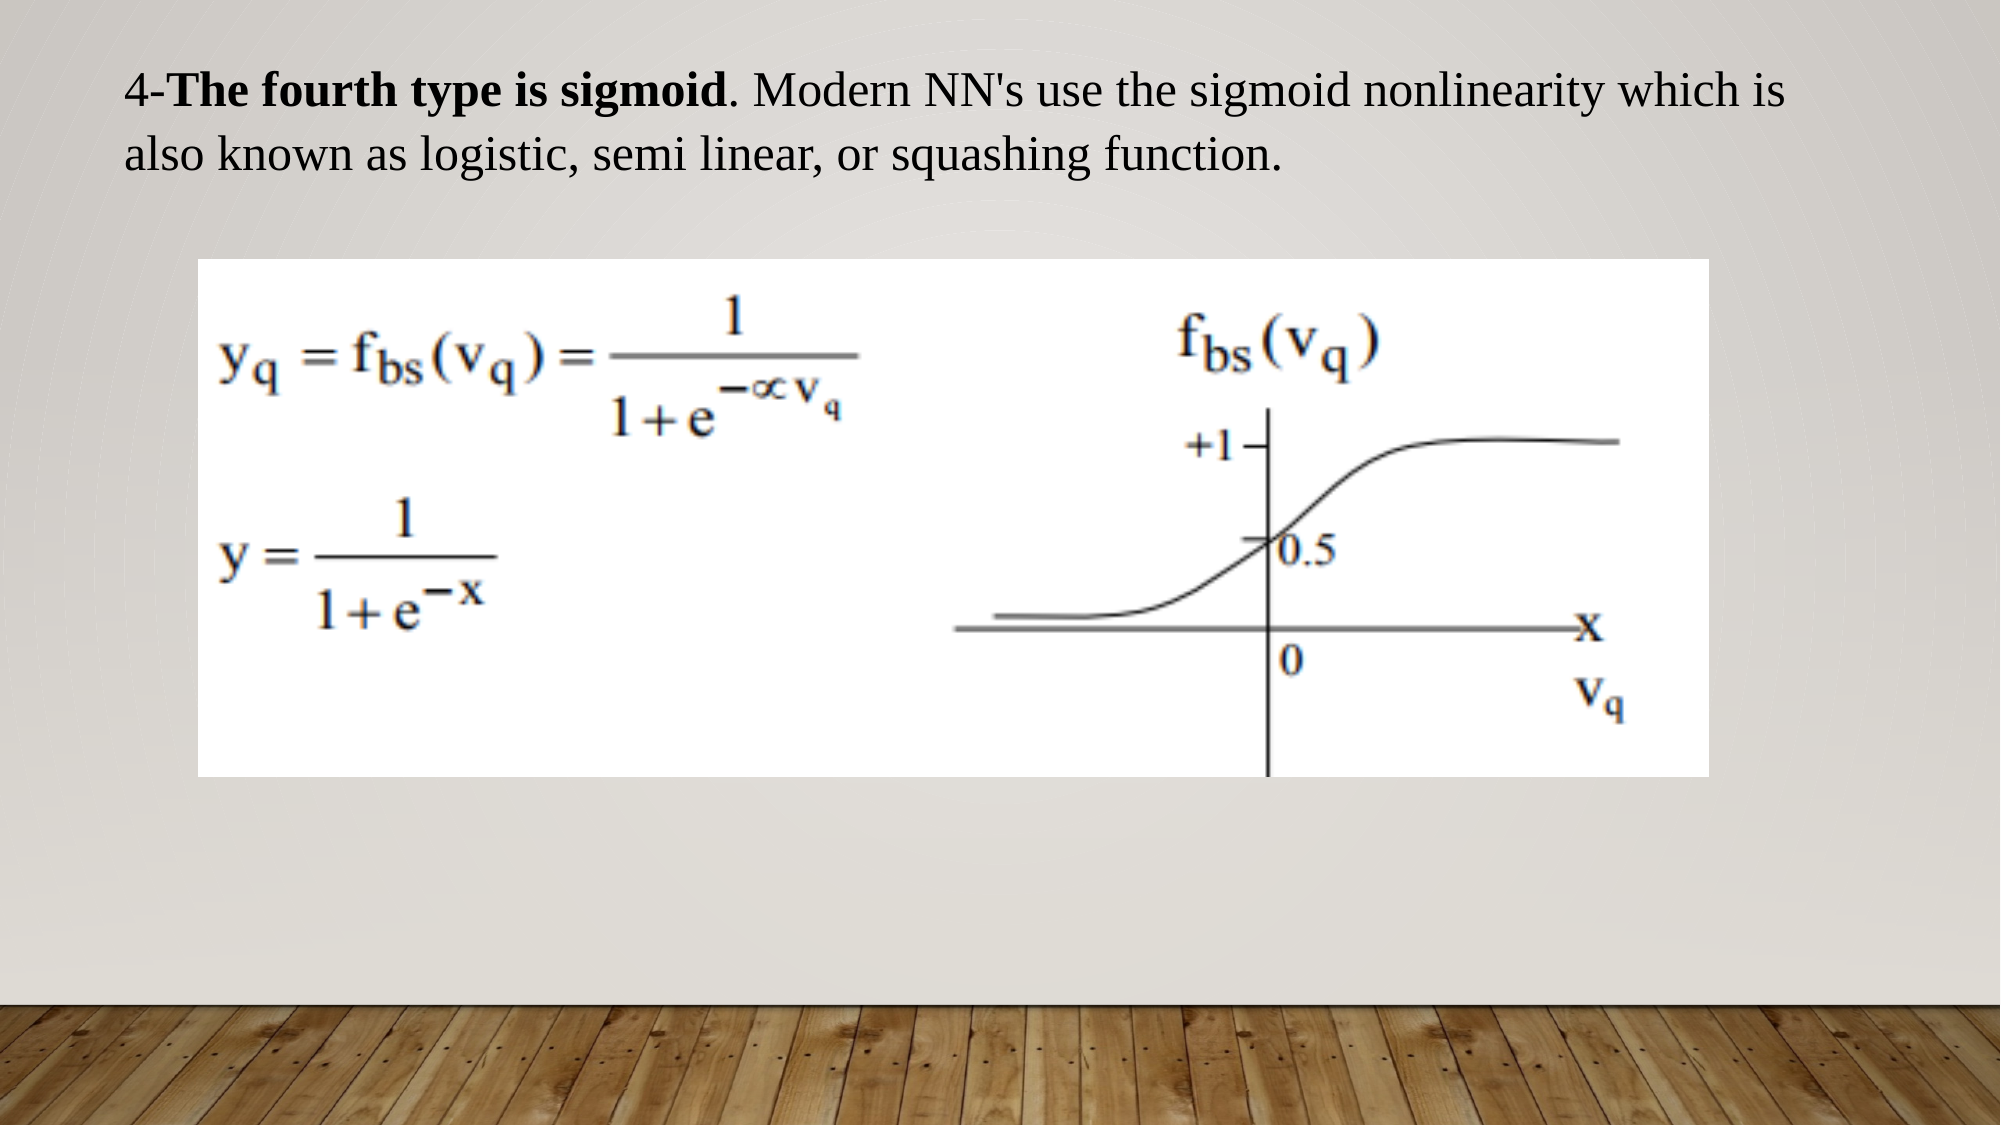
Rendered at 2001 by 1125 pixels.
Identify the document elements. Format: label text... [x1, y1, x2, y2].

picture [198, 259, 1709, 777]
picture [0, 1005, 2000, 1125]
text_box 4-The fourth type is sigmoid. Modern NN's use the sigmoid nonlinearity which is also known as logistic, semi linear, or squashing function. [109, 44, 1805, 307]
